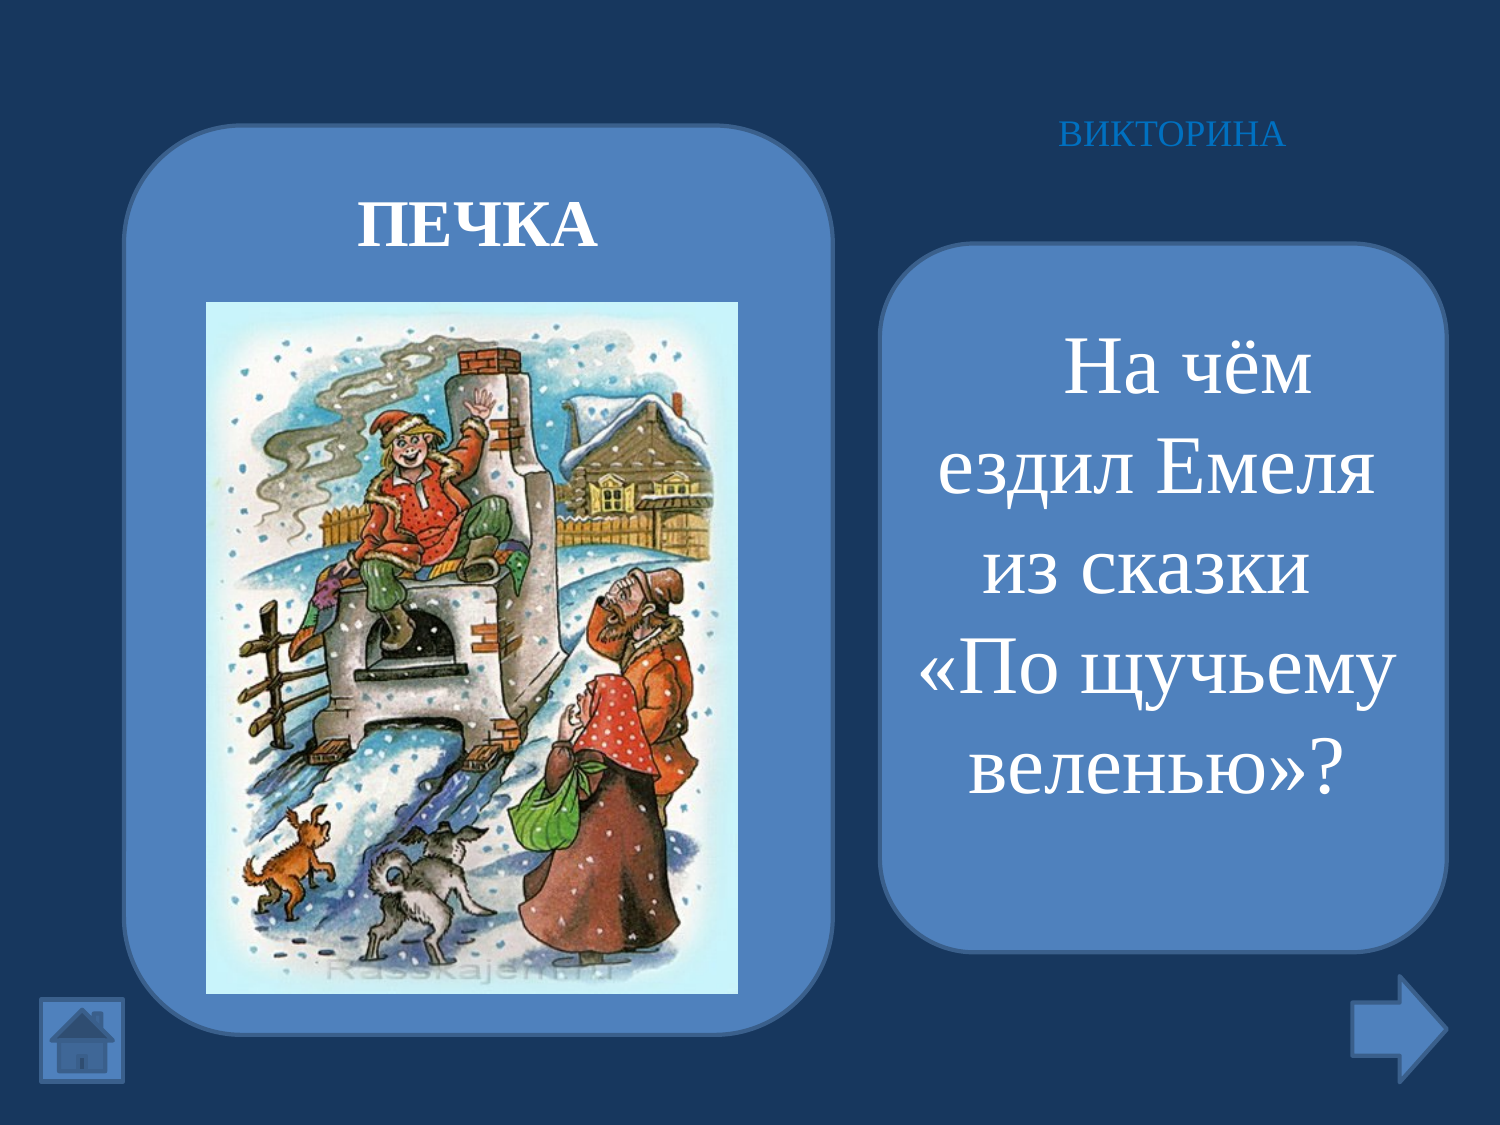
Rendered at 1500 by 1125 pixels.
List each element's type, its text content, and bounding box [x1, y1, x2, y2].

picture [206, 302, 738, 994]
text_box ВИКТОРИНА [844, 101, 1500, 162]
text_box [877, 241, 1449, 955]
text_box На чём ездил Емеля из сказки «По щучьему веленью»? [891, 302, 1424, 818]
text_box [39, 997, 125, 1084]
text_box [1350, 974, 1449, 1085]
text_box ПЕЧКА [230, 172, 727, 268]
text_box [121, 123, 835, 1037]
